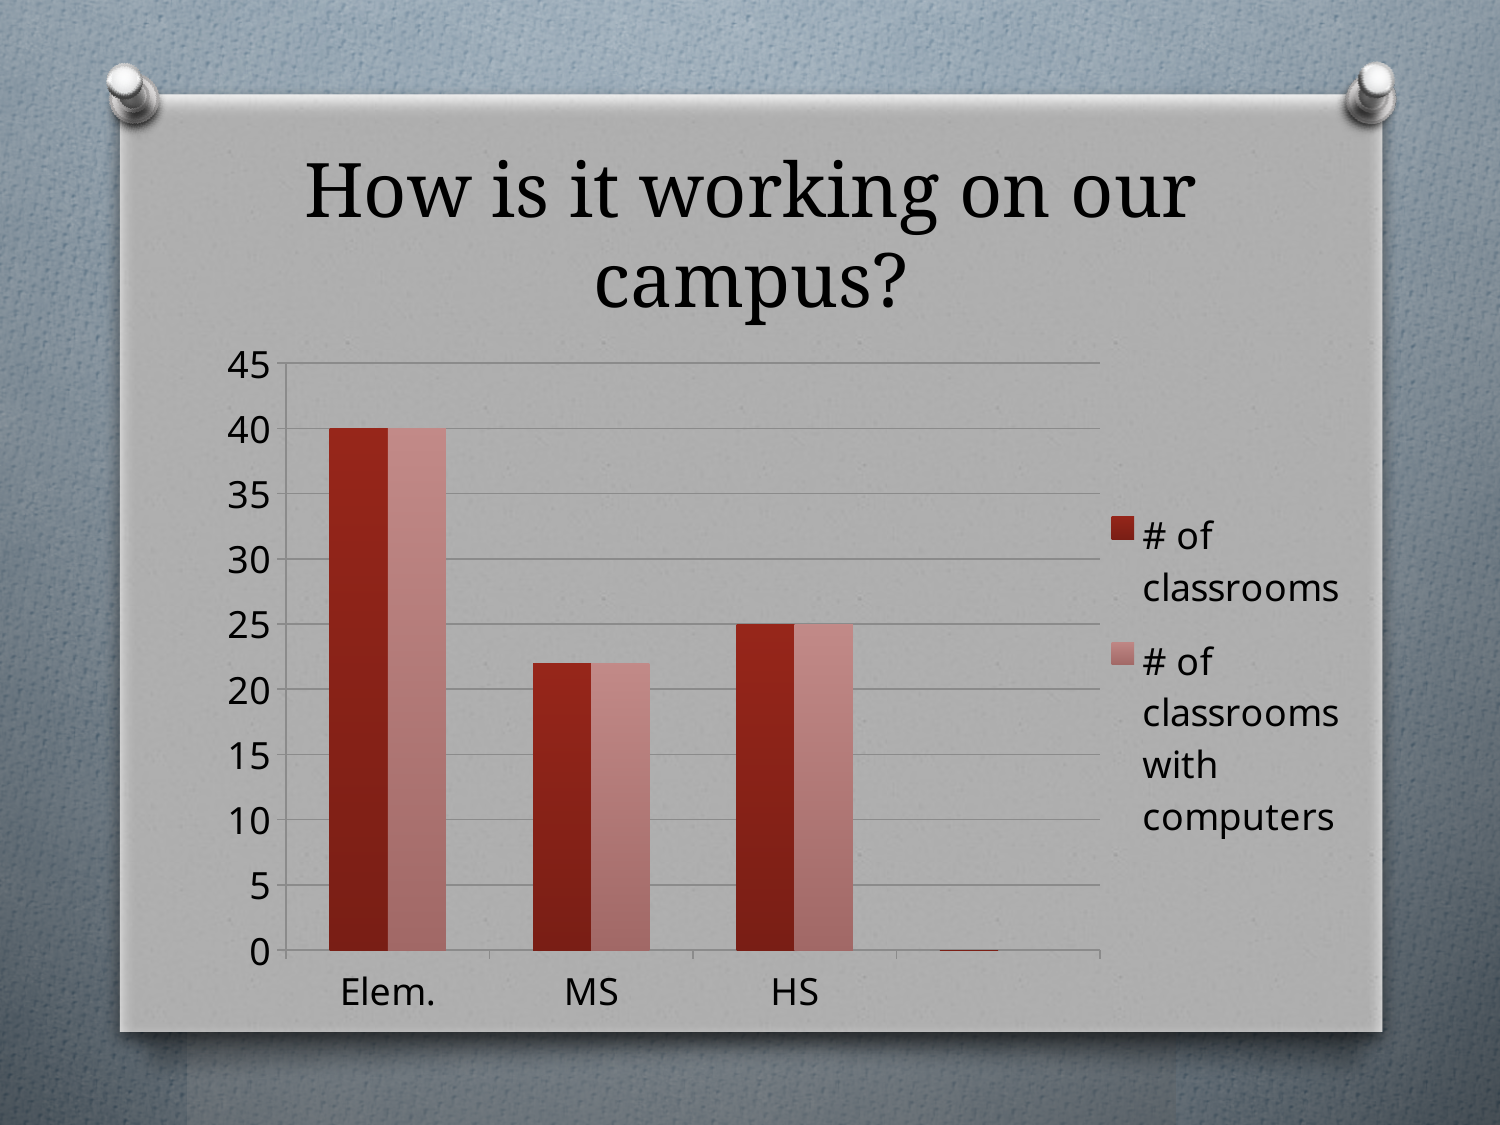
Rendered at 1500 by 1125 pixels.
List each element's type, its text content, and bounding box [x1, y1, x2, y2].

picture [75, 29, 198, 153]
picture [1317, 35, 1439, 156]
chart [137, 337, 1376, 1026]
title How is it working on our campus? [179, 134, 1323, 332]
